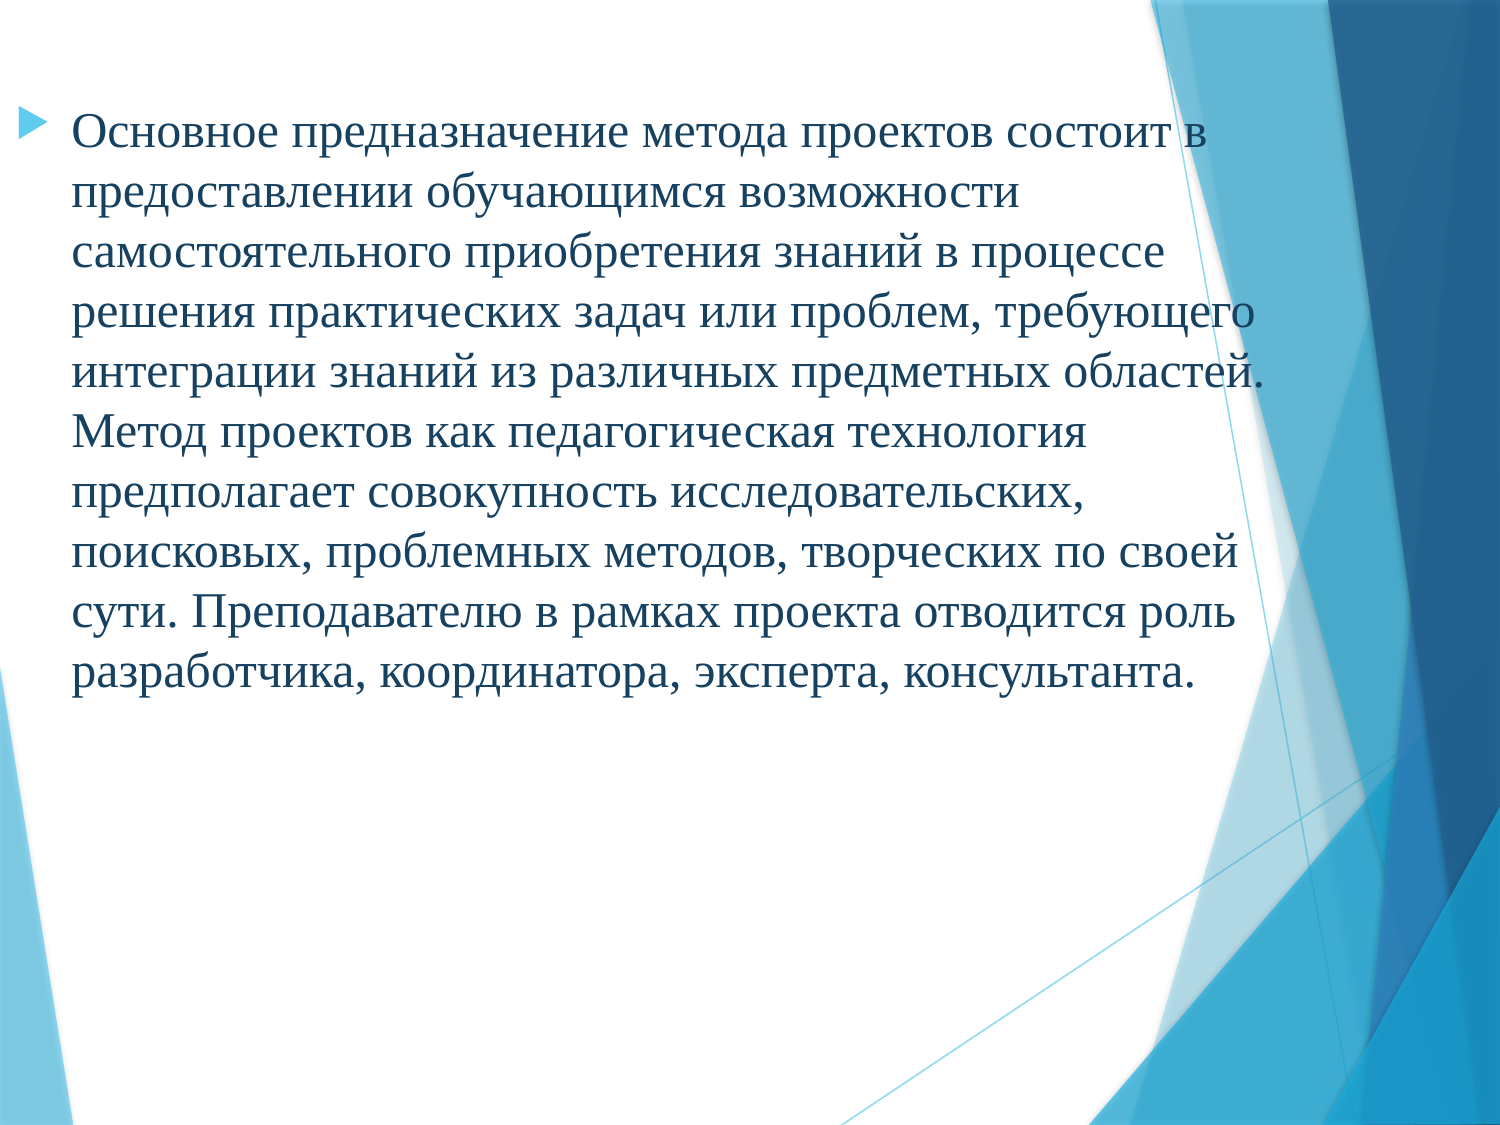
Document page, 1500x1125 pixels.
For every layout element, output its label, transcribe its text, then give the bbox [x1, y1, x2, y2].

list Основное предназначение метода проектов состоит в предоставлении обучающимся возможности самостоятельного приобретения знаний в процессе решения практических задач или проблем, требующего интеграции знаний из различных предметных областей. Метод проектов как педагогическая технология предполагает совокупность исследовательских, поисковых, проблемных методов, творческих по своей сути. Преподавателю в рамках проекта отводится роль разработчика, координатора, эксперта, консультанта. [0, 90, 1350, 977]
